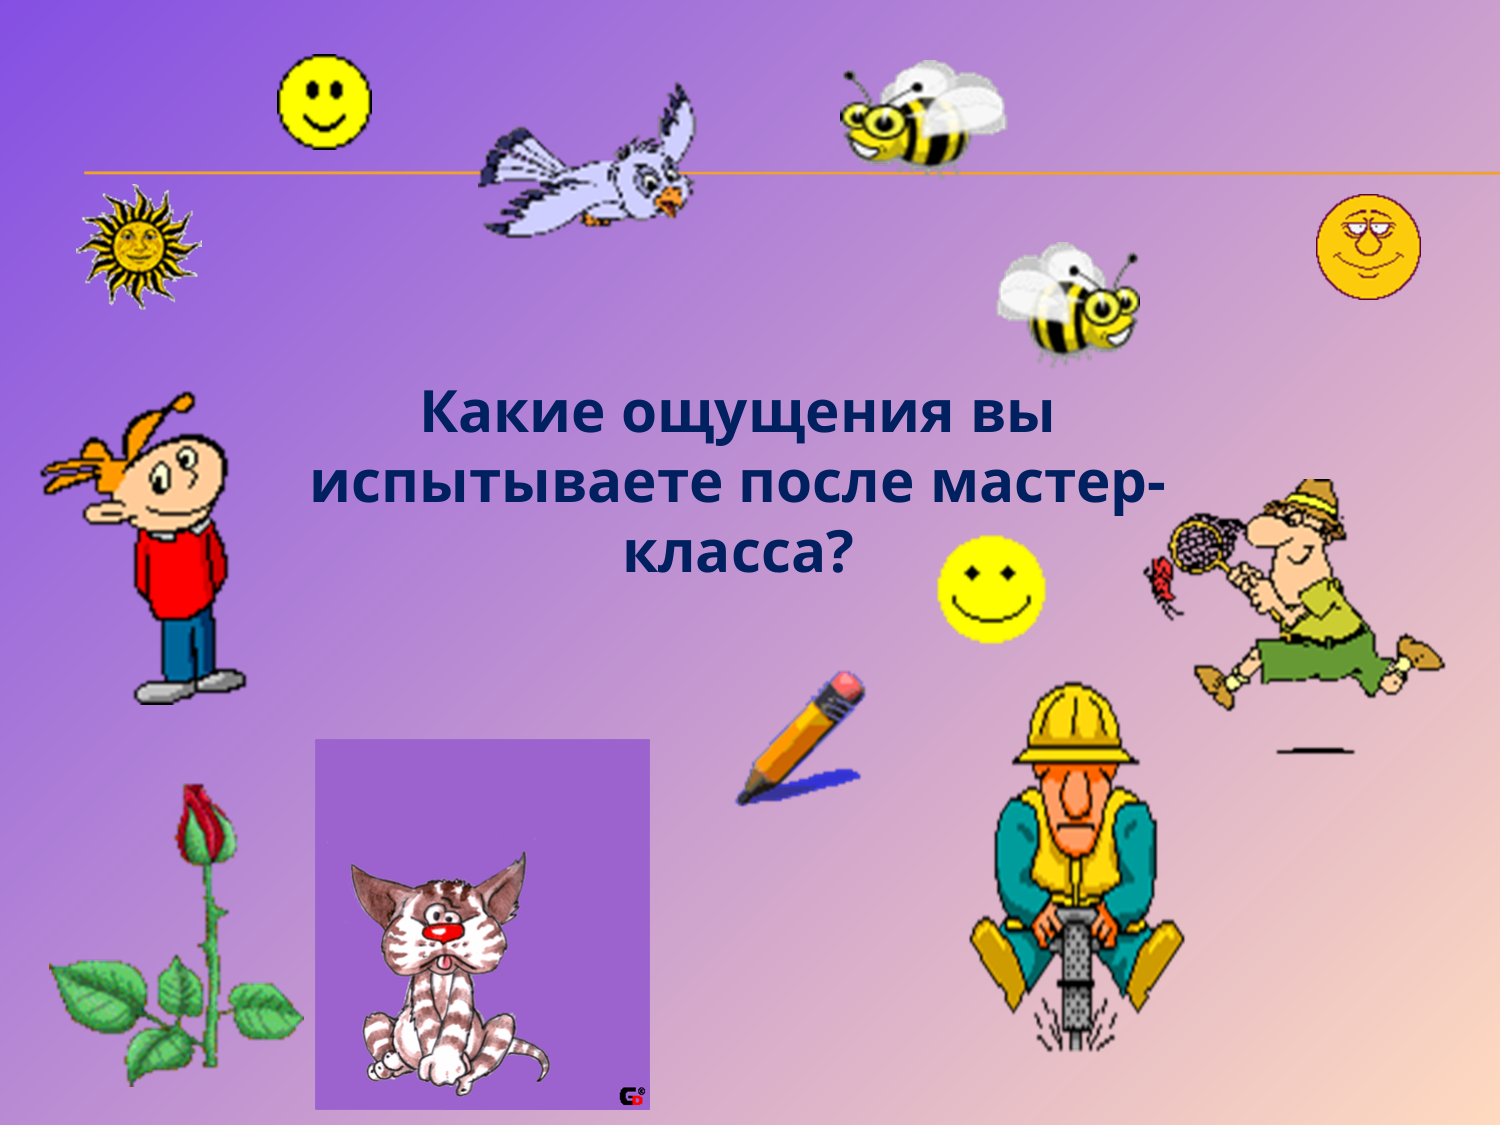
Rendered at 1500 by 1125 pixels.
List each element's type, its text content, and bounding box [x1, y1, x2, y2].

picture [728, 479, 1450, 1059]
picture [17, 325, 336, 705]
picture [76, 184, 202, 310]
picture [477, 54, 1019, 294]
picture [49, 720, 304, 1088]
picture [315, 739, 650, 1111]
picture [1316, 194, 1422, 300]
picture [277, 54, 372, 150]
picture [985, 242, 1140, 377]
text_box Какие ощущения вы испытываете после мастер-класса? [347, 366, 1199, 592]
